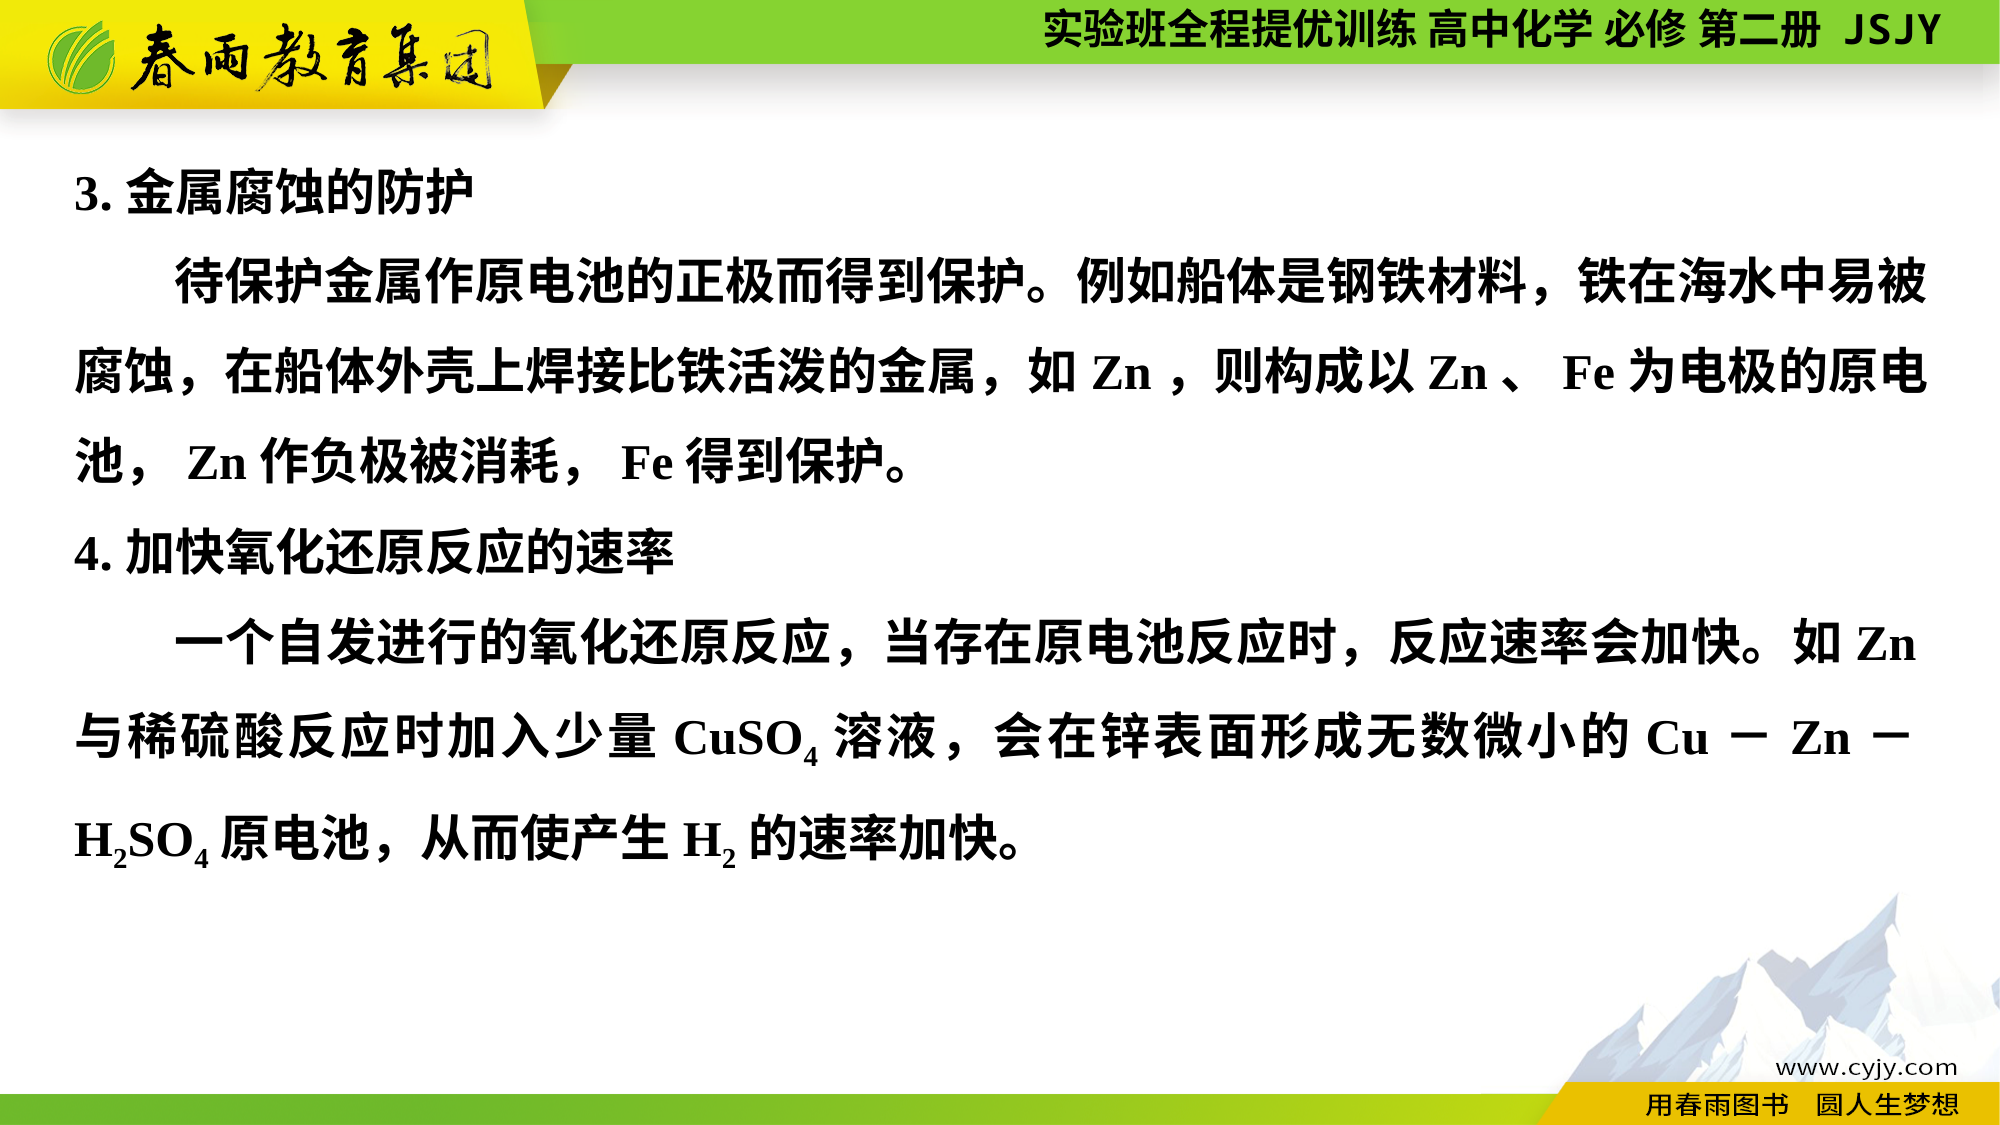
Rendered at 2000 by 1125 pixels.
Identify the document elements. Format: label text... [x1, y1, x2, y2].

picture [0, 0, 2000, 1125]
list 3.金属腐蚀的防护 待保护金属作原电池的正极而得到保护。例如船体是钢铁材料，铁在海水中易被腐蚀，在船体外壳上焊接比铁活泼的金属，如Zn，则构成以Zn、Fe为电极的原电池，Zn作负极被消耗，Fe得到保护。 4.加快氧化还原反应的速率 一个自发进行的氧化还原反应，当存在原电池反应时，反应速率会加快。如Zn与稀硫酸反应时加入少量CuSO4溶液，会在锌表面形成无数微小的Cu－Zn－H2SO4原电池，从而使产生H2的速率加快。 [59, 122, 1944, 854]
